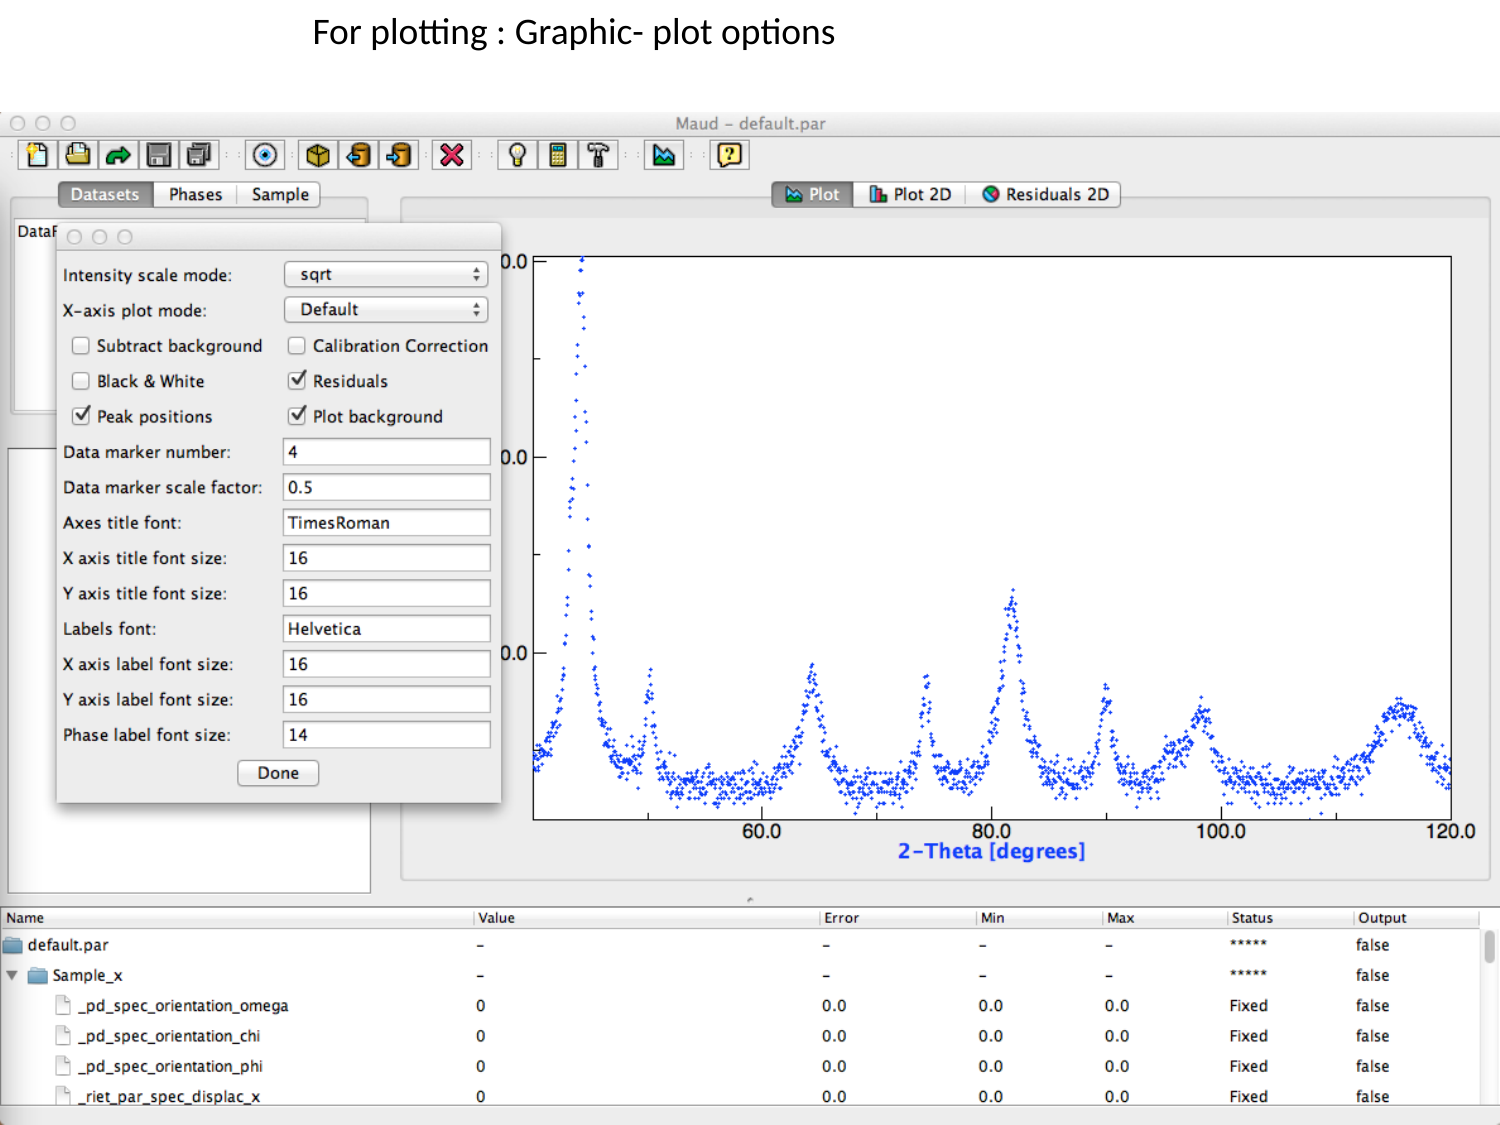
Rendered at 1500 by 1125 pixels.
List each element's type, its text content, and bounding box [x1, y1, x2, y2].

text_box For plotting : Graphic- plot options [297, 0, 1268, 60]
picture [0, 112, 1500, 1125]
